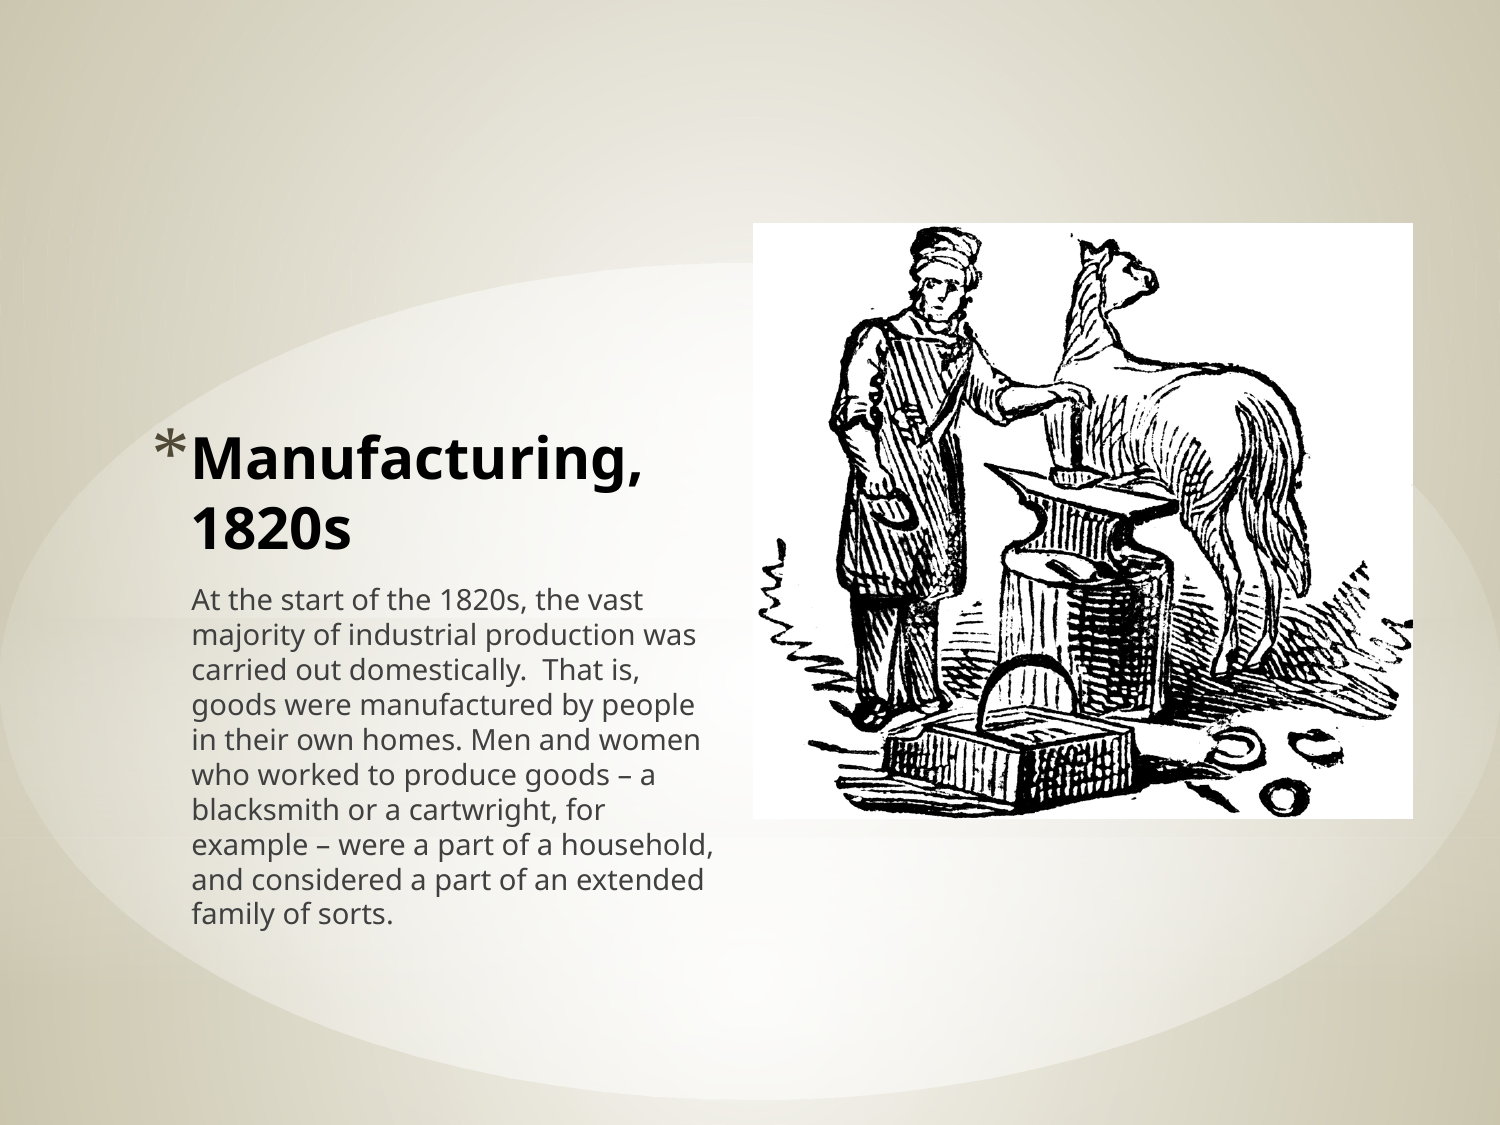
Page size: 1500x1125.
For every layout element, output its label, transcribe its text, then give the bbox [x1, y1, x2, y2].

list At the start of the 1820s, the vast majority of industrial production was carried out domestically. That is, goods were manufactured by people in their own homes. Men and women who worked to produce goods – a blacksmith or a cartwright, for example – were a part of a household, and considered a part of an extended family of sorts. [176, 573, 733, 925]
title Manufacturing, 1820s [137, 362, 735, 569]
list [753, 223, 1413, 820]
